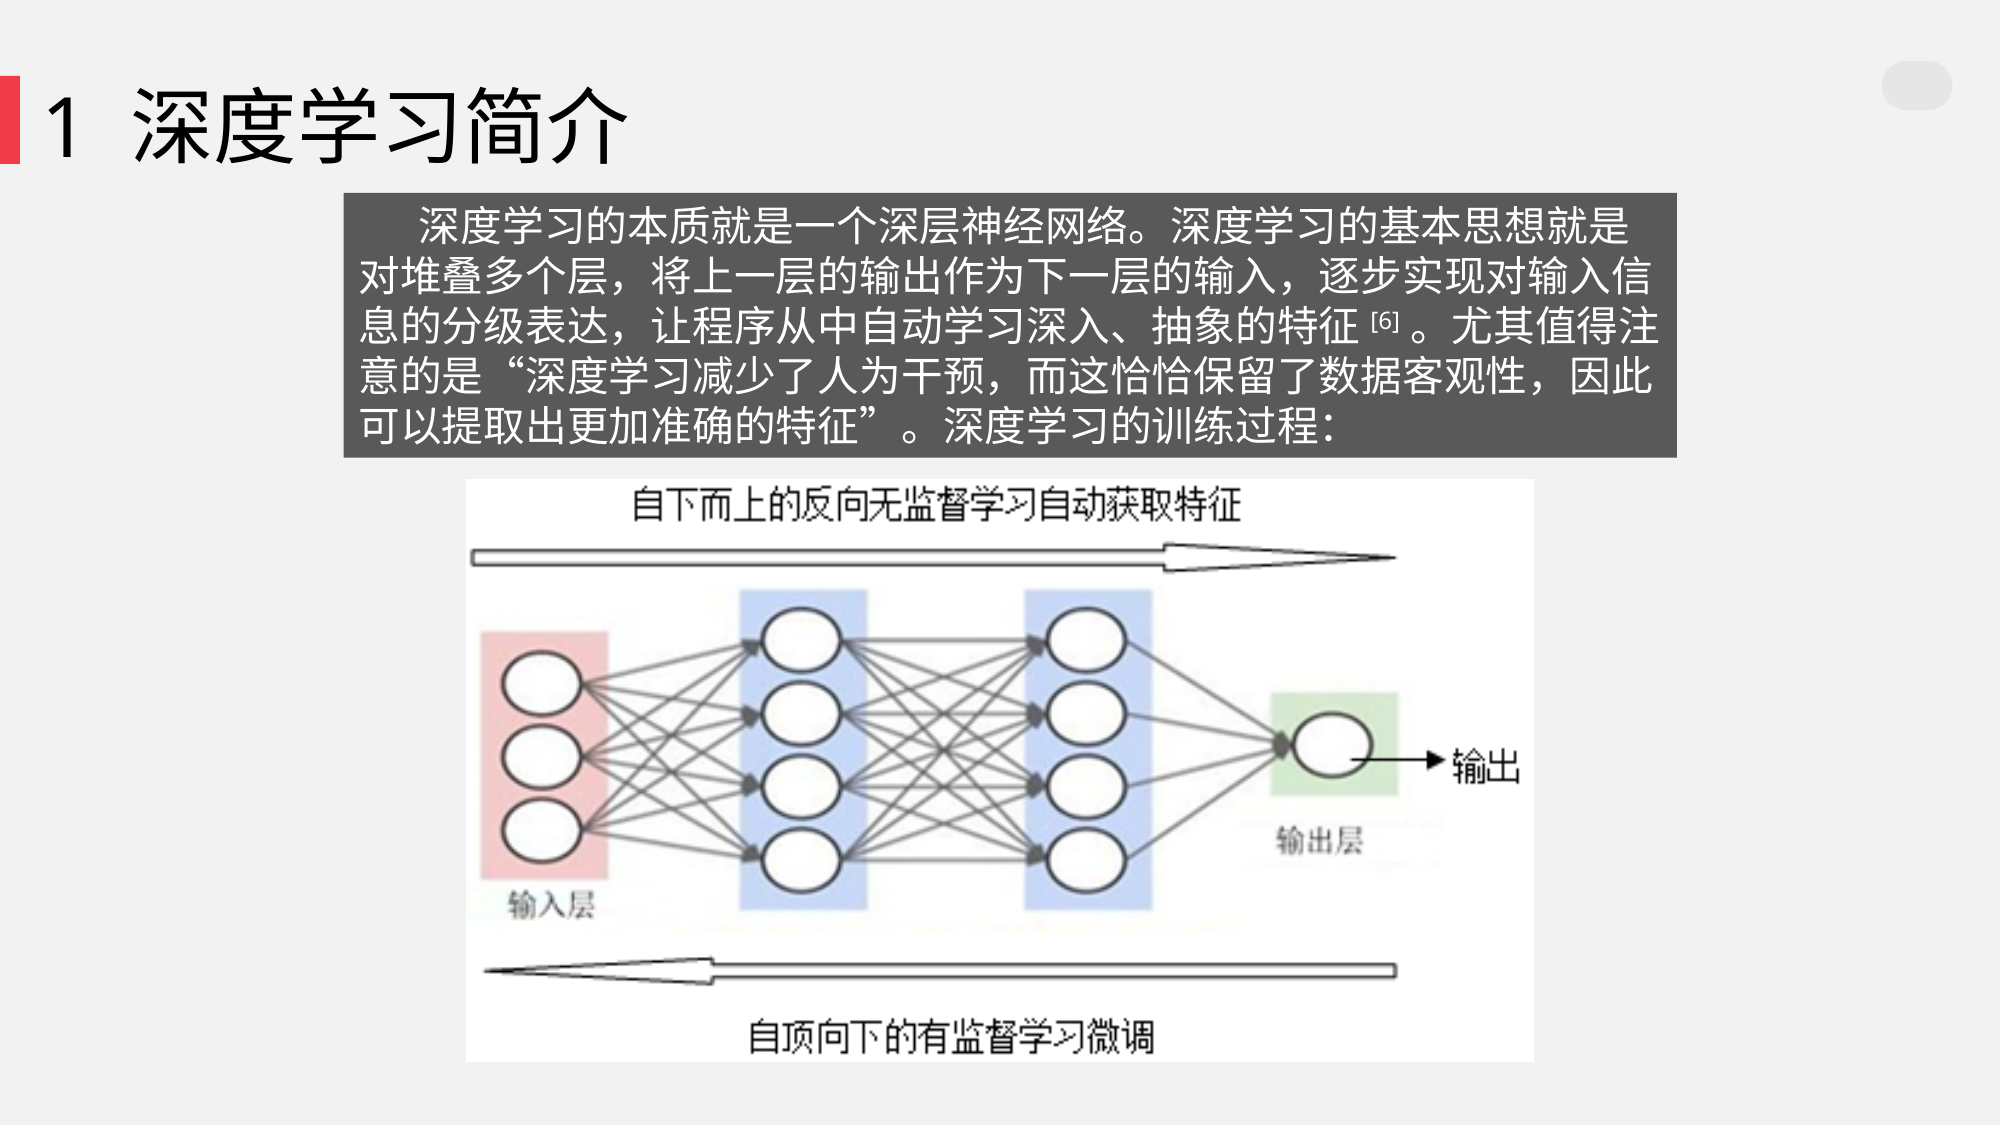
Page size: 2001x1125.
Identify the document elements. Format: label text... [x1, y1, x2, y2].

picture [466, 479, 1534, 1062]
text_box 深度学习的本质就是一个深层神经网络。深度学习的基本思想就是对堆叠多个层，将上一层的输出作为下一层的输入，逐步实现对输入信息的分级表达，让程序从中自动学习深入、抽象的特征[6]。尤其值得注意的是“深度学习减少了人为干预，而这恰恰保留了数据客观性，因此可以提取出更加准确的特征”。深度学习的训练过程： [343, 192, 1678, 459]
list 1 深度学习简介 [41, 75, 1836, 186]
